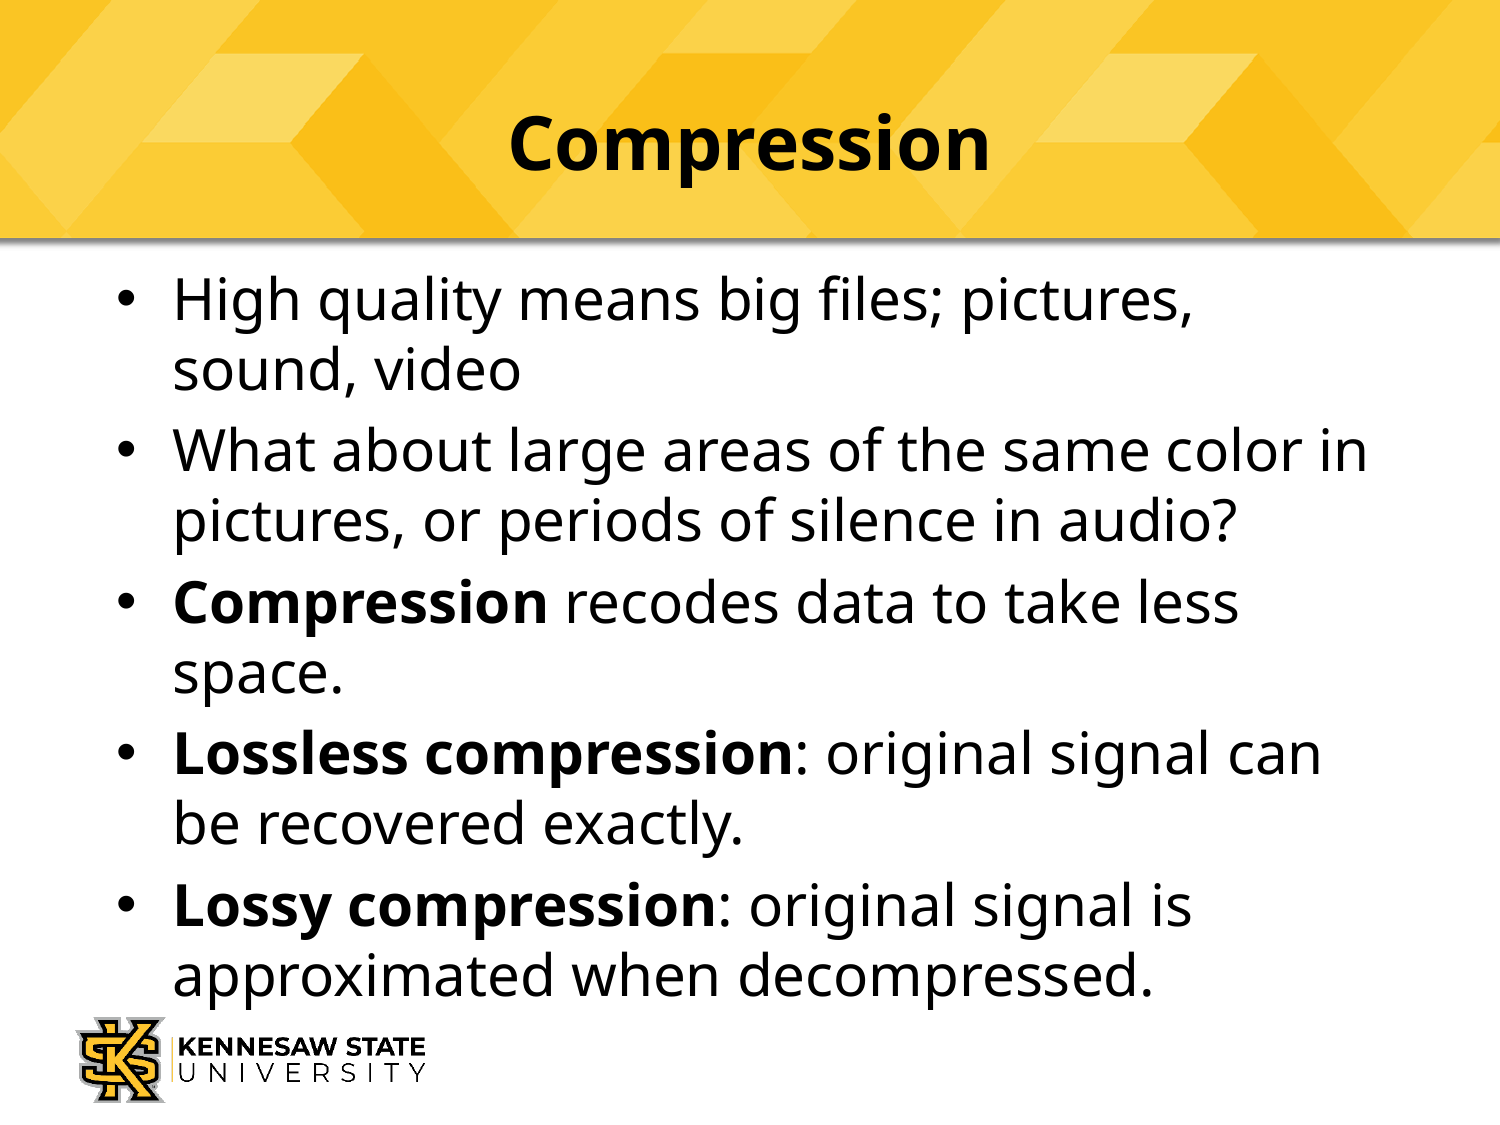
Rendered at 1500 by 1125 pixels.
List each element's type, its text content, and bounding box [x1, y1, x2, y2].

title Compression [112, 87, 1388, 194]
picture [75, 1017, 425, 1103]
list High quality means big files; pictures, sound, video What about large areas of the same color in pictures, or periods of silence in audio? Compression recodes data to take less space. Lossless compression: original signal can be recovered exactly. Lossy compression: original signal is approximated when decompressed. [101, 254, 1388, 1032]
picture [0, 0, 1500, 251]
